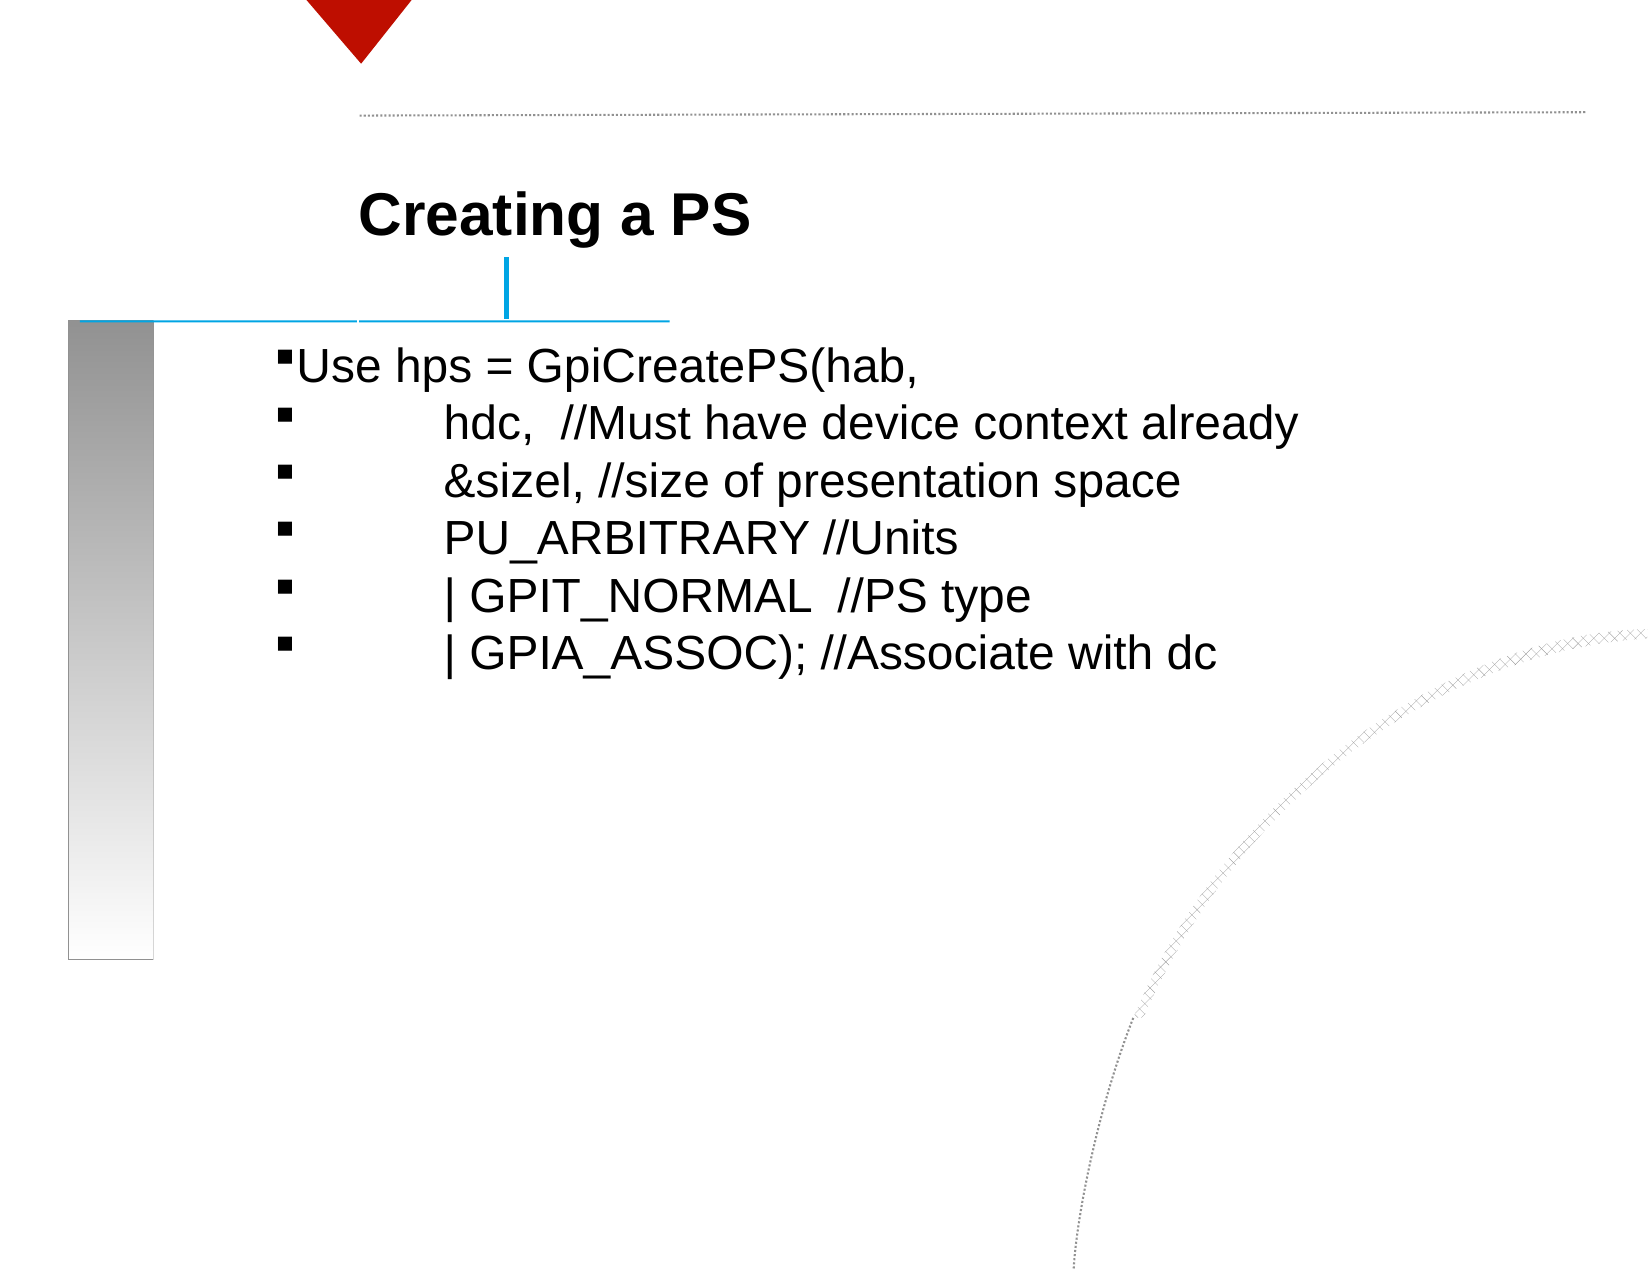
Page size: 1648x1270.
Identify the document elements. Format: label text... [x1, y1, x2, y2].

text_box Creating a PS [358, 105, 1578, 332]
text_box Use hps = GpiCreatePS(hab, hdc, //Must have device context already &sizel, //size of presentation space PU_ARBITRARY //Units | GPIT_NORMAL //PS type | GPIA_ASSOC); //Associate with dc [274, 334, 1578, 680]
